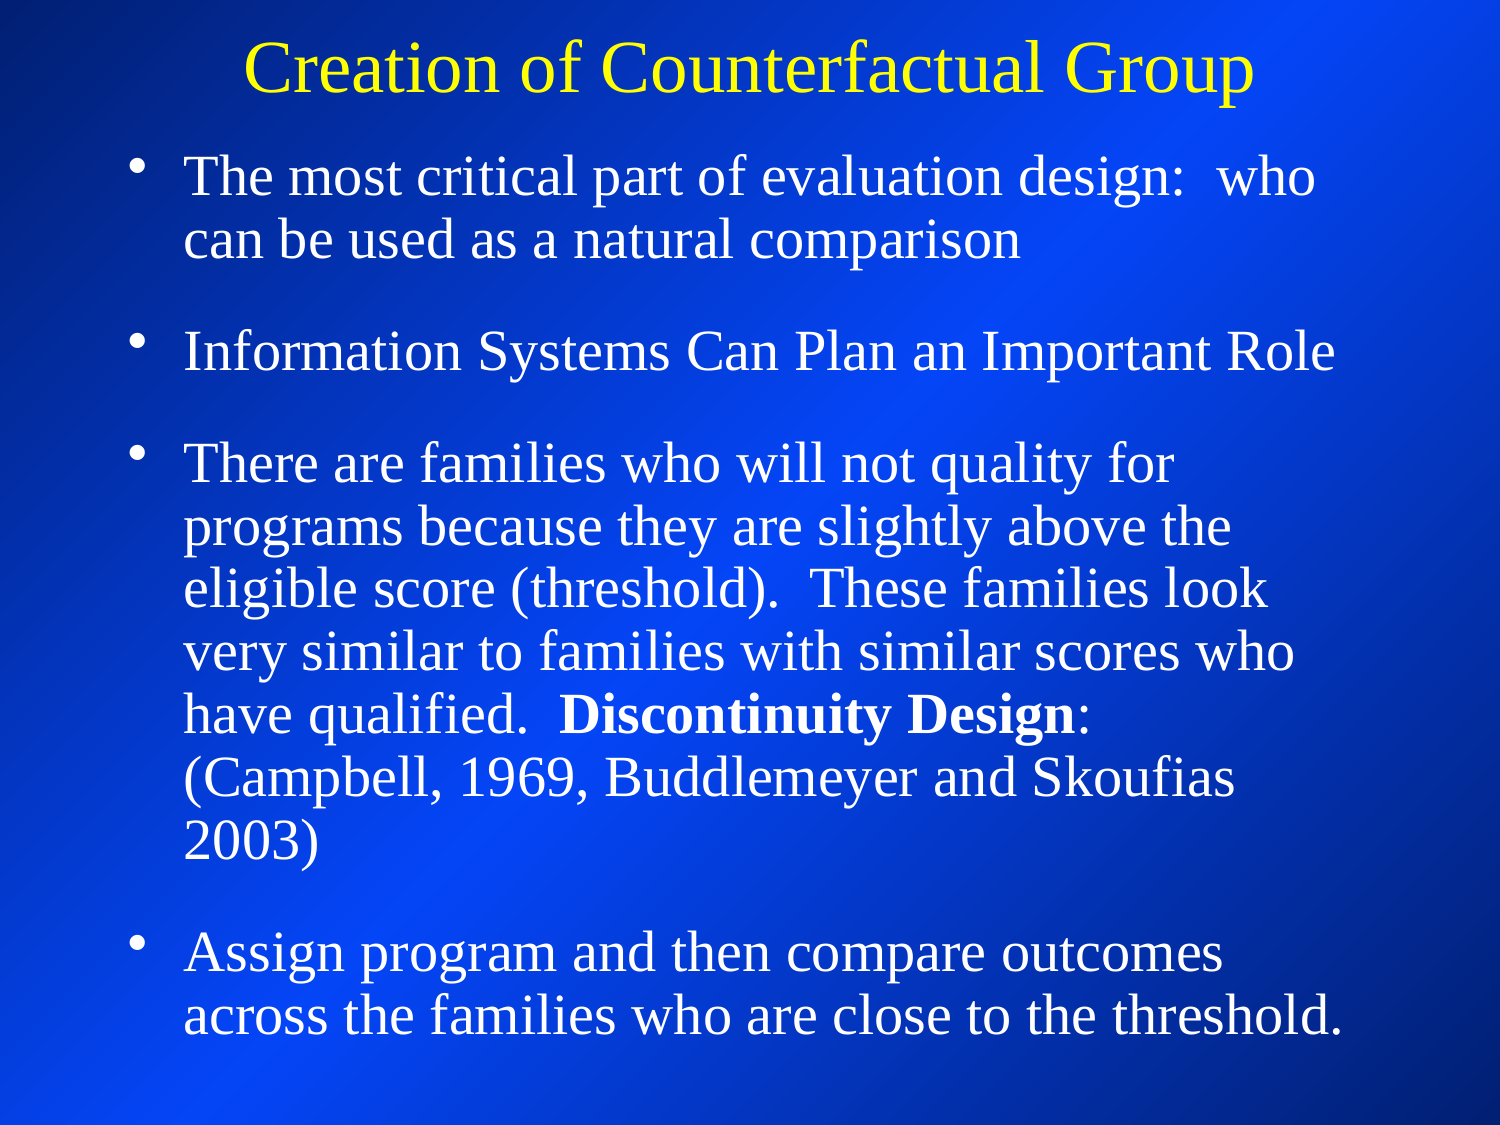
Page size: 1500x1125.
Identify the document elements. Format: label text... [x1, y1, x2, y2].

title Creation of Counterfactual Group [112, 0, 1388, 126]
list The most critical part of evaluation design: who can be used as a natural comparison Information Systems Can Plan an Important Role There are families who will not quality for programs because they are slightly above the eligible score (threshold). These families look very similar to families with similar scores who have qualified. Discontinuity Design: (Campbell, 1969, Buddlemeyer and Skoufias 2003) Assign program and then compare outcomes across the families who are close to the threshold. [112, 137, 1388, 1001]
